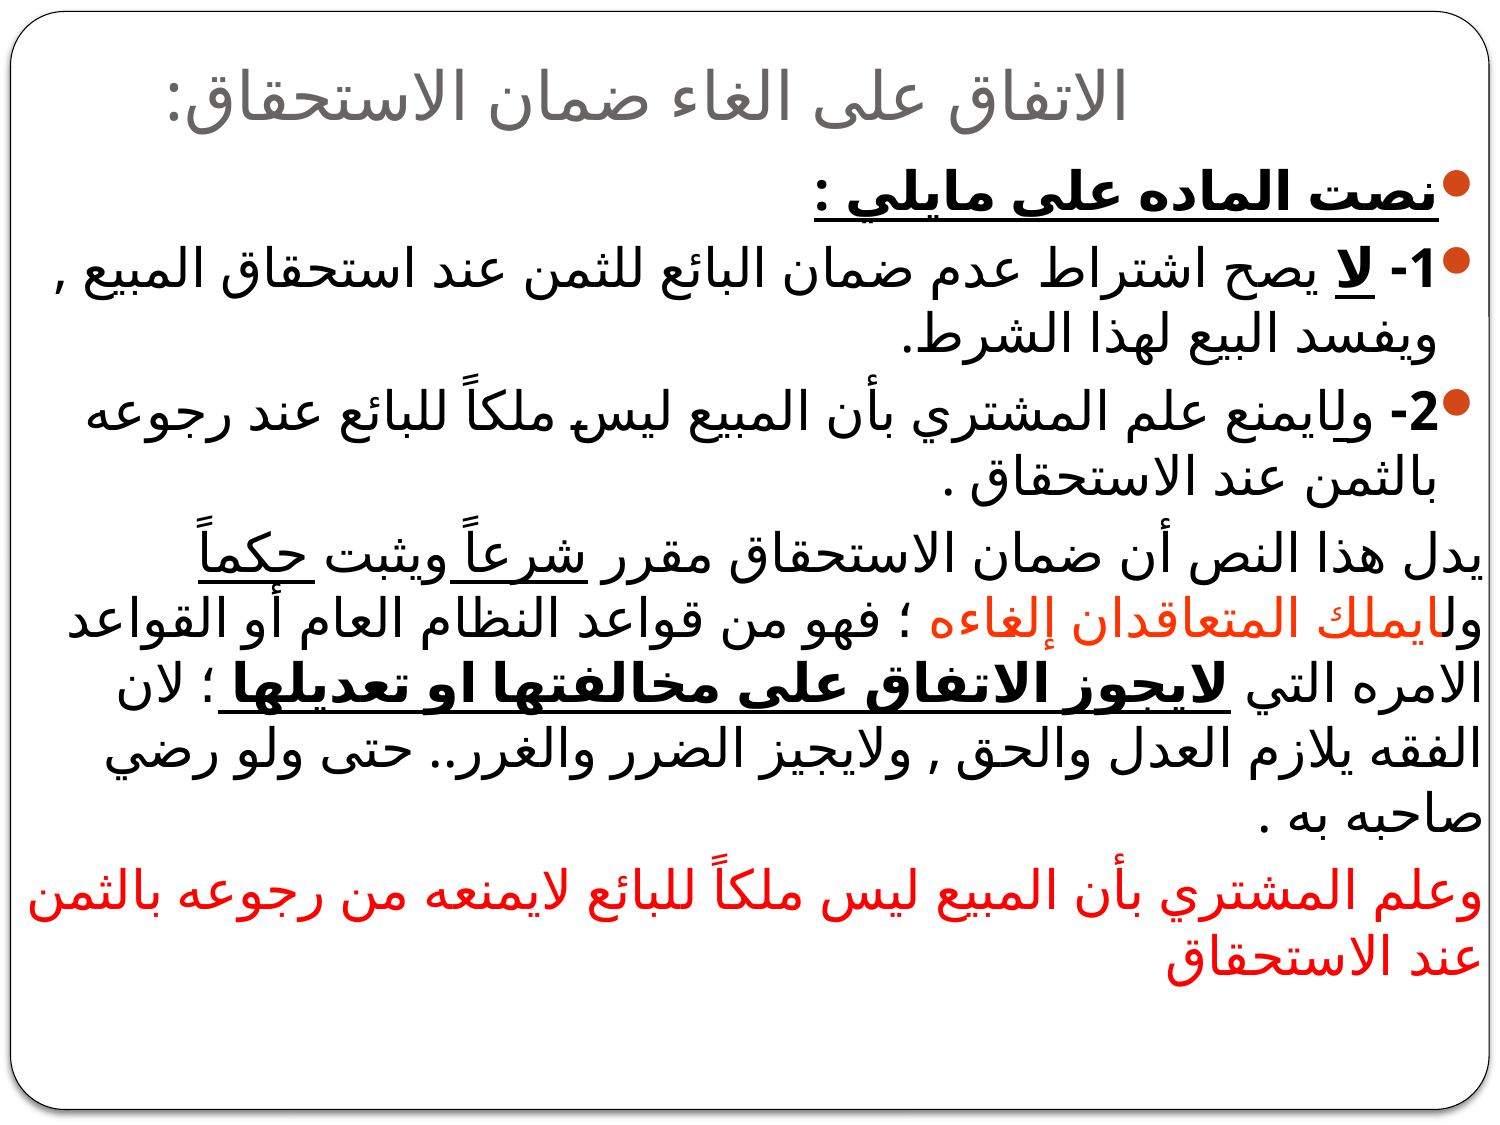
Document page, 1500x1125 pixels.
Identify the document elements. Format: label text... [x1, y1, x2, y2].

title الاتفاق على الغاء ضمان الاستحقاق: [150, 45, 1425, 149]
list نصت الماده على مايلي : 1- لا يصح اشتراط عدم ضمان البائع للثمن عند استحقاق المبيع , ويفسد البيع لهذا الشرط. 2- ولايمنع علم المشتري بأن المبيع ليس ملكاً للبائع عند رجوعه بالثمن عند الاستحقاق . يدل هذا النص أن ضمان الاستحقاق مقرر شرعاً ويثبت حكماً ولايملك المتعاقدان إلغاءه ؛ فهو من قواعد النظام العام أو القواعد الامره التي لايجوز الاتفاق على مخالفتها او تعديلها ؛ لان الفقه يلازم العدل والحق , ولايجيز الضرر والغرر.. حتى ولو رضي صاحبه به . وعلم المشتري بأن المبيع ليس ملكاً للبائع لايمنعه من رجوعه بالثمن عند الاستحقاق [0, 149, 1500, 1125]
